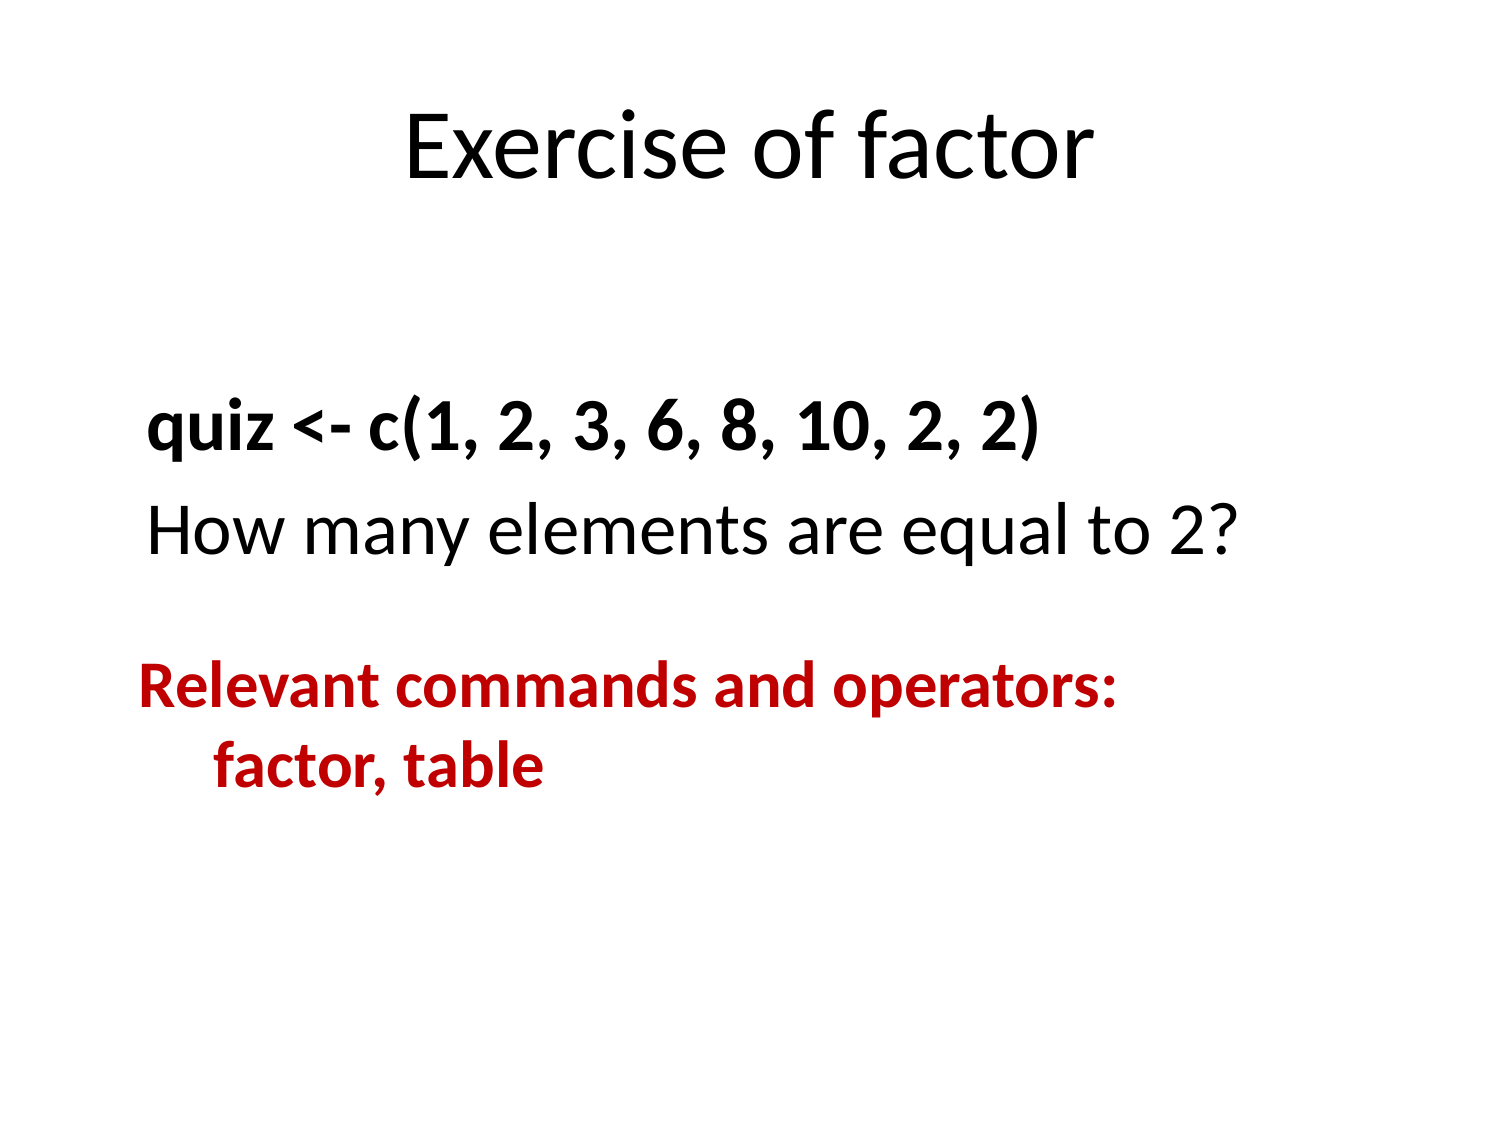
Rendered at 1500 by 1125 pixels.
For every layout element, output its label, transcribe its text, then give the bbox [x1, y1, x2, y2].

list quiz <- c(1, 2, 3, 6, 8, 10, 2, 2) How many elements are equal to 2? [75, 262, 1425, 1005]
title Exercise of factor [75, 45, 1425, 233]
text_box Relevant commands and operators: factor, table [123, 633, 1400, 808]
